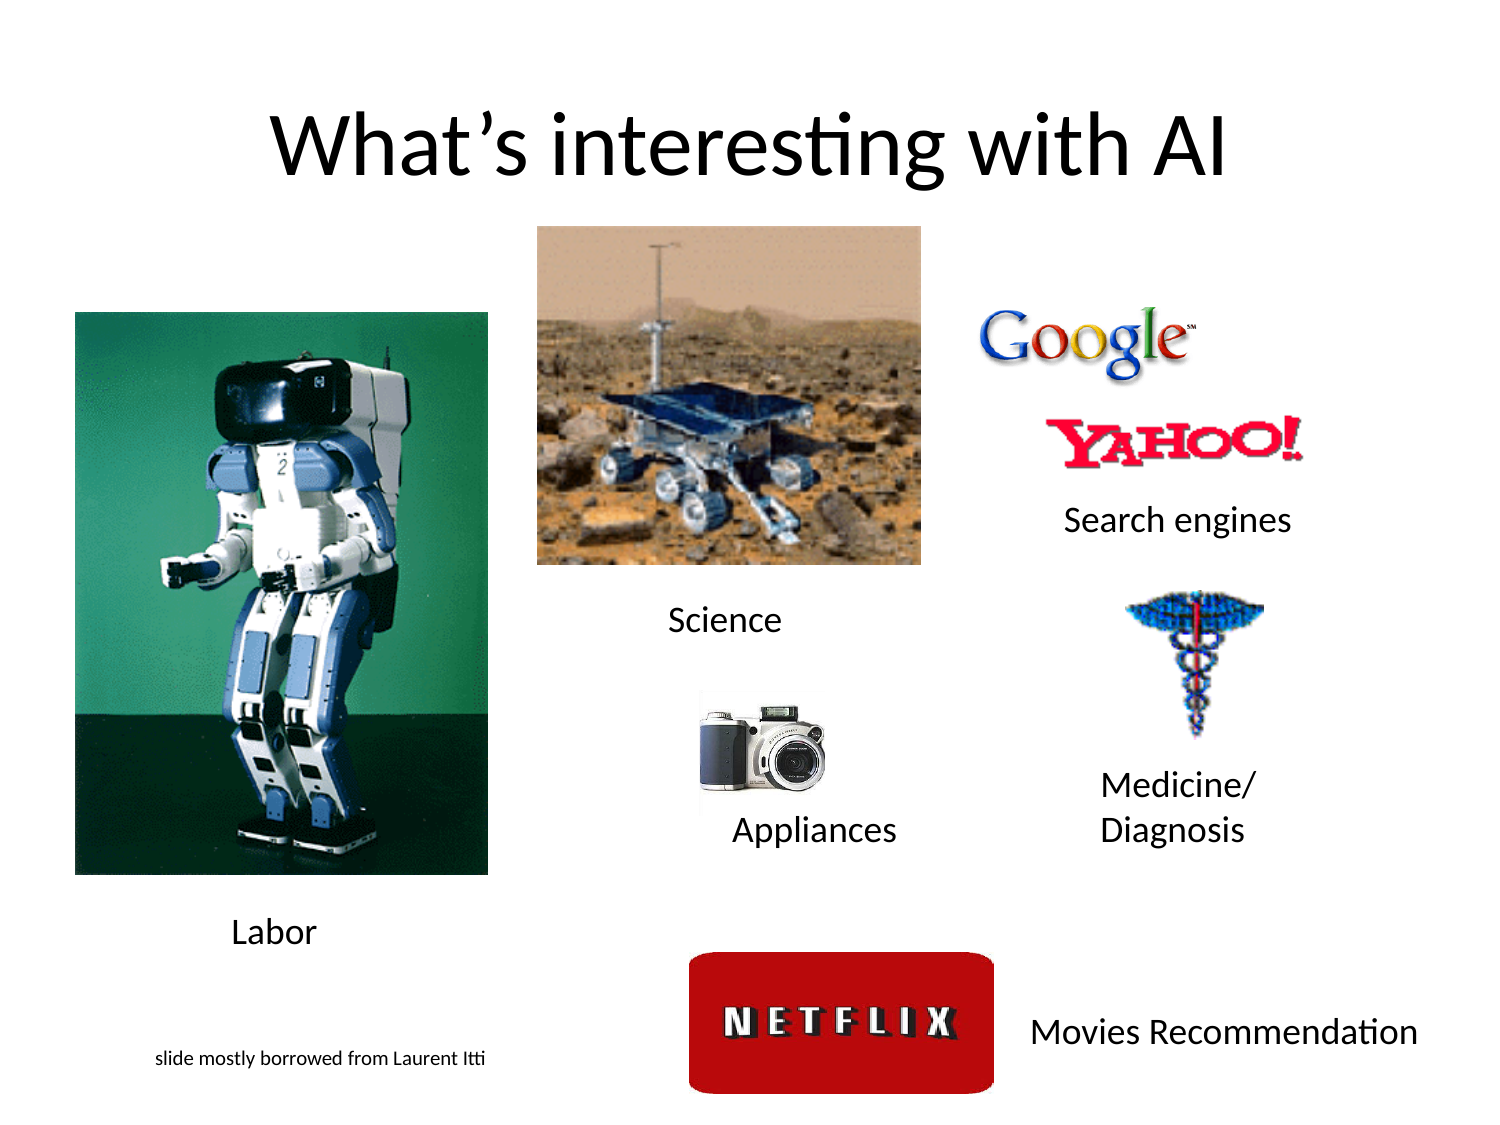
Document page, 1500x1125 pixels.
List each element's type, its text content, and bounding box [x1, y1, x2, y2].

picture [537, 226, 921, 565]
picture [962, 287, 1213, 391]
text_box Medicine/ Diagnosis [1085, 752, 1272, 858]
text_box Science [653, 587, 798, 648]
picture [699, 689, 826, 816]
text_box Movies Recommendation [1015, 999, 1434, 1060]
title What’s interesting with AI [75, 45, 1425, 233]
picture [74, 312, 488, 876]
picture [1037, 412, 1314, 471]
text_box slide mostly borrowed from Laurent Itti [140, 1037, 501, 1078]
text_box Search engines [1048, 487, 1308, 548]
picture [1124, 589, 1264, 741]
picture [689, 951, 994, 1094]
text_box Labor [216, 899, 333, 960]
text_box Appliances [717, 797, 913, 858]
